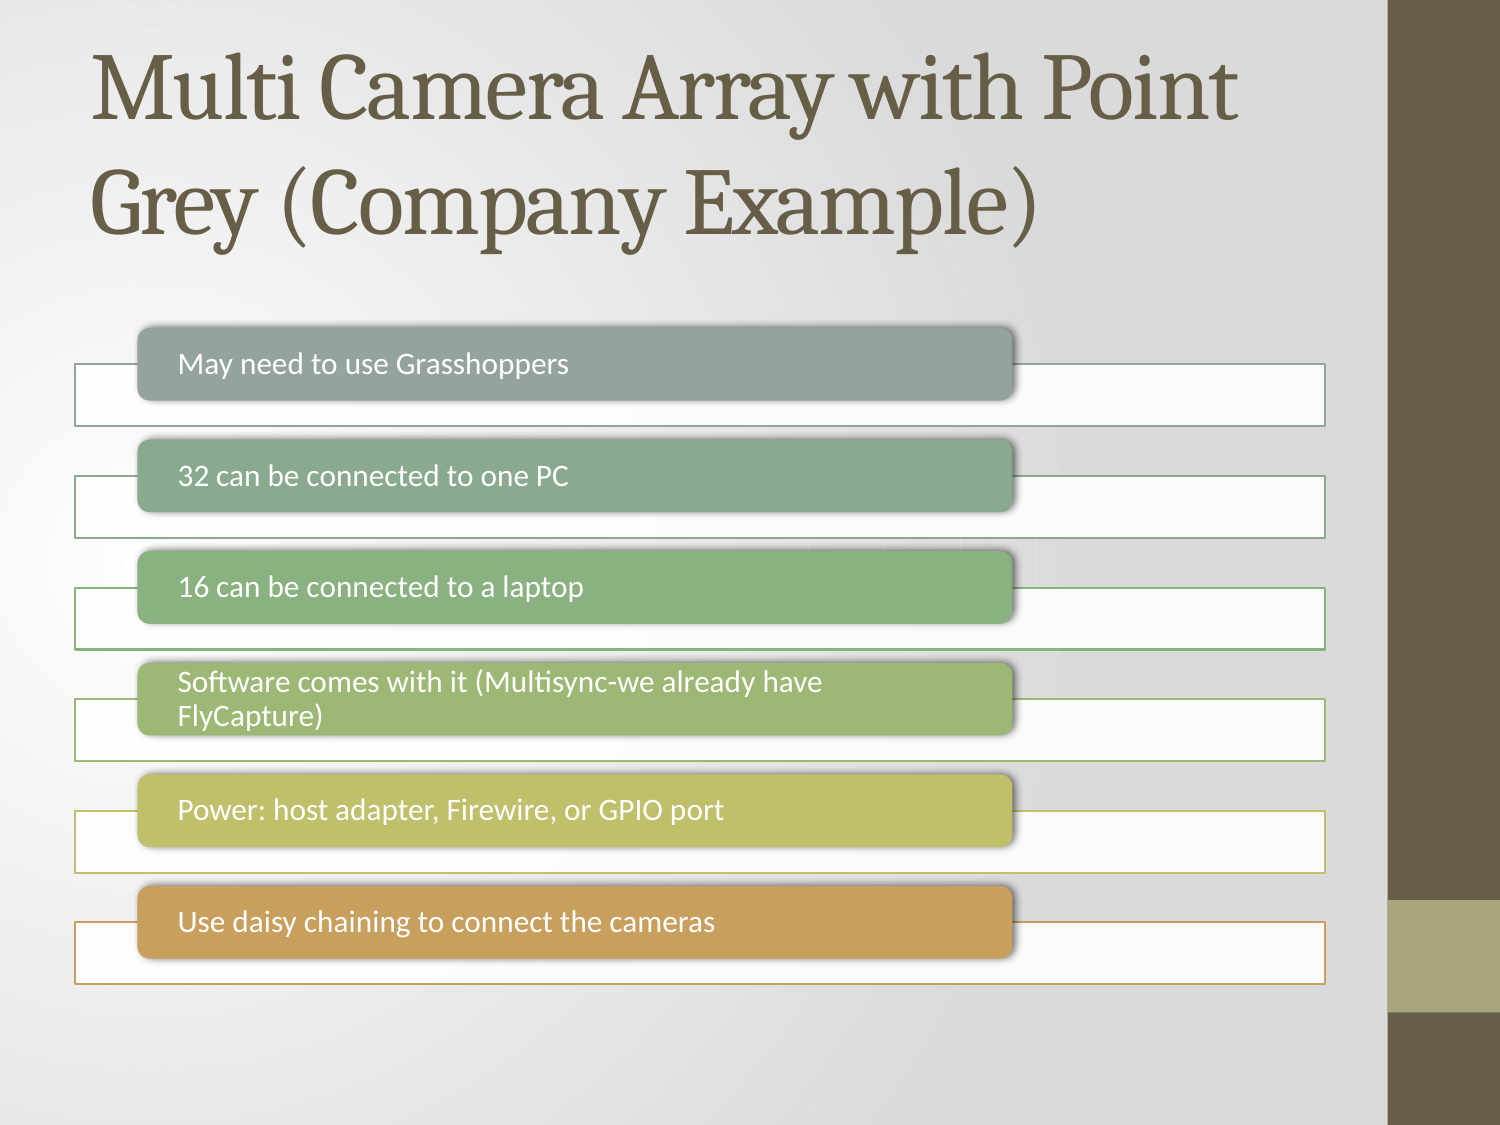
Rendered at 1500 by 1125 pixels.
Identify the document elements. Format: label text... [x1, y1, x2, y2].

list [74, 261, 1326, 1051]
title Multi Camera Array with Point Grey (Company Example) [75, 45, 1325, 233]
